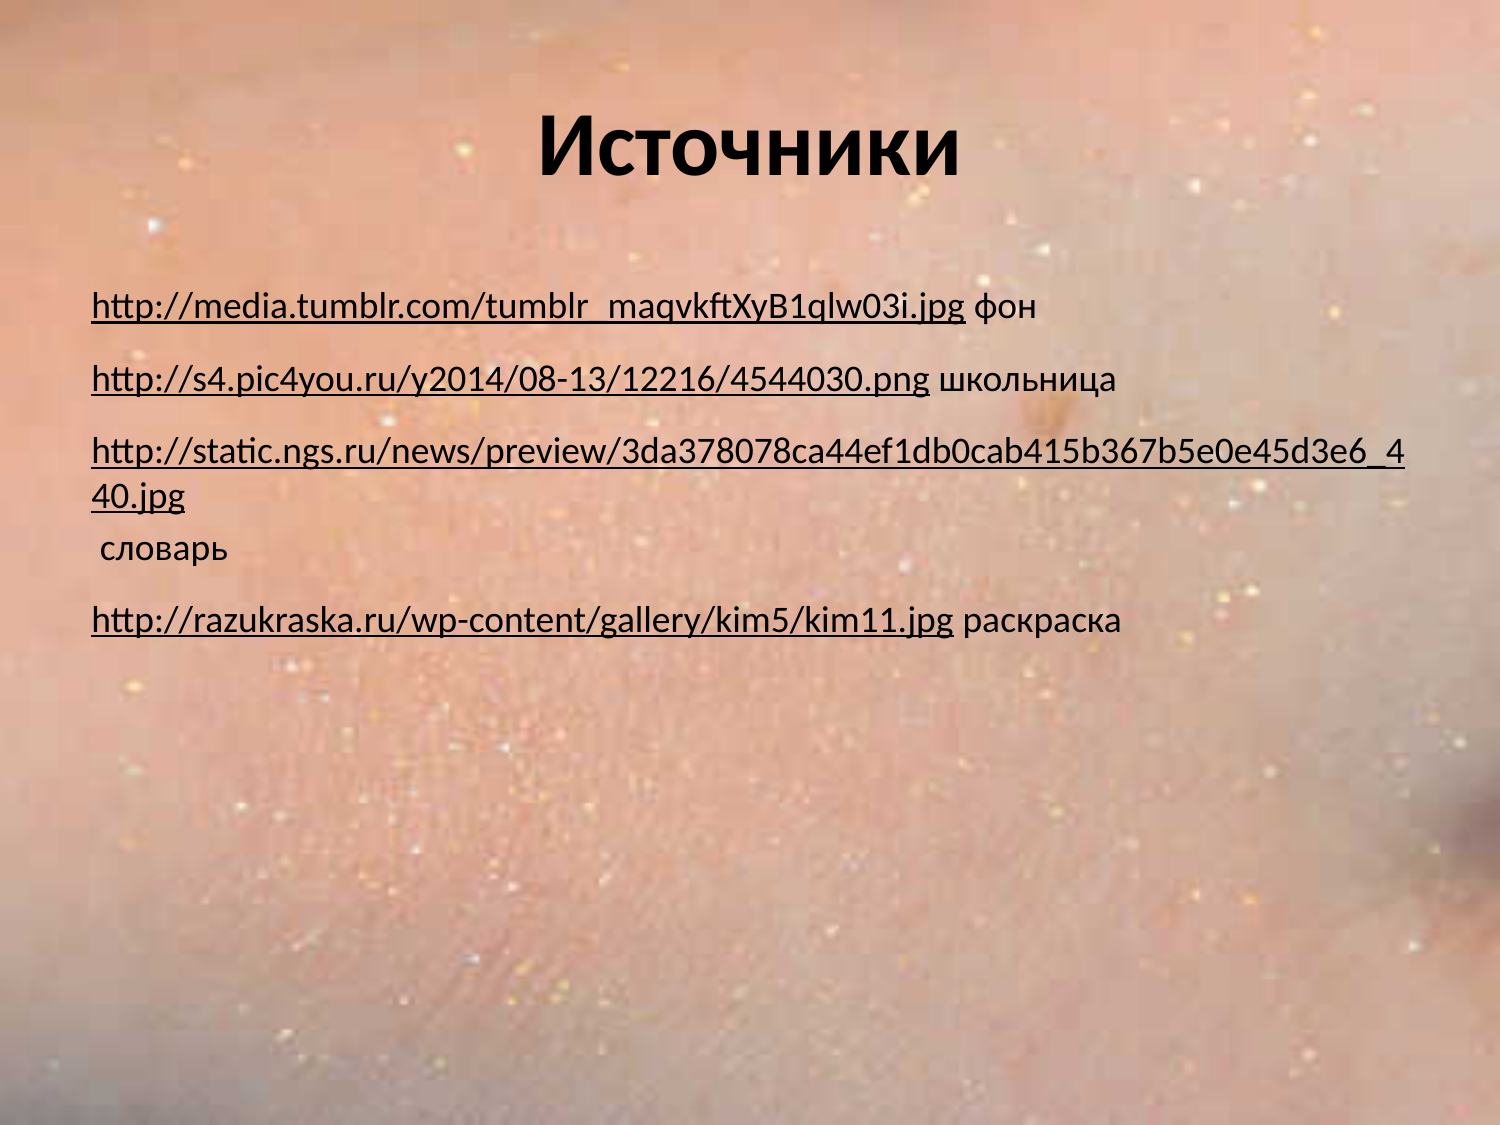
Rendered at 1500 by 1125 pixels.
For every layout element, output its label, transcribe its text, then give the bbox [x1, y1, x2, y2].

picture [0, 0, 1500, 1125]
text_box http://media.tumblr.com/tumblr_maqvkftXyB1qlw03i.jpg фон http://s4.pic4you.ru/y2014/08-13/12216/4544030.png школьница http://static.ngs.ru/news/preview/3da378078ca44ef1db0cab415b367b5e0e45d3e6_440.jpg словарь http://razukraska.ru/wp-content/gallery/kim5/kim11.jpg раскраска [76, 267, 1424, 604]
title Источники [75, 45, 1425, 233]
